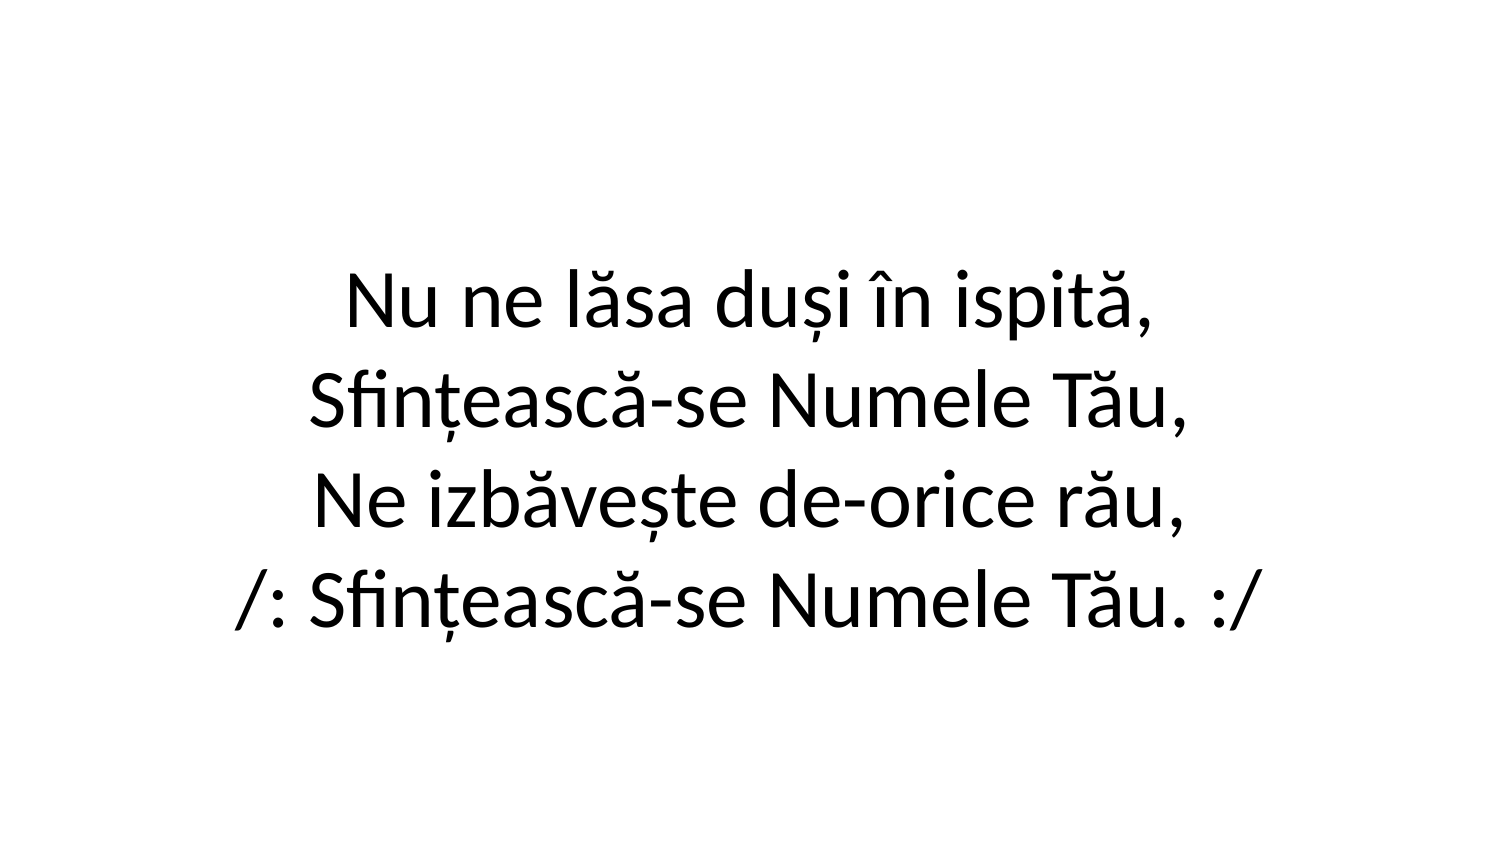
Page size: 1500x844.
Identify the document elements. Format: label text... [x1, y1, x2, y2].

text_box Nu ne lăsa duși în ispită, Sfințească-se Numele Tău, Ne izbăvește de-orice rău, /: Sfințească-se Numele Tău. :/ [220, 192, 1280, 652]
